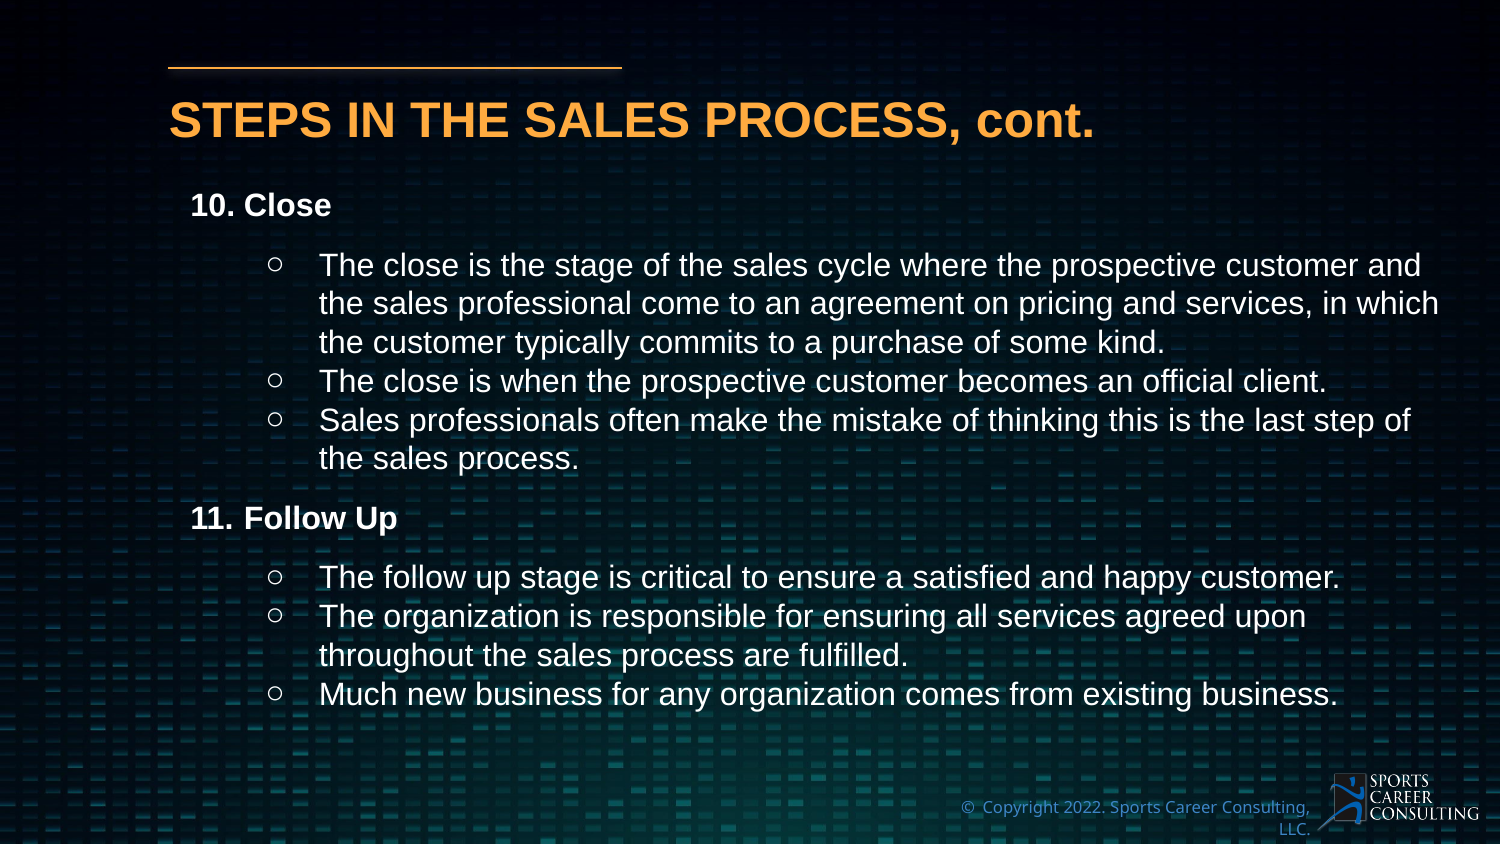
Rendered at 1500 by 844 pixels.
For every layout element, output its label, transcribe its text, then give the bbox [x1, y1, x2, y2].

text_box © Copyright 2022. Sports Career Consulting, LLC. [914, 769, 1326, 844]
title STEPS IN THE SALES PROCESS, cont. [153, 72, 1469, 169]
picture [0, 0, 1500, 844]
list Close The close is the stage of the sales cycle where the prospective customer and the sales professional come to an agreement on pricing and services, in which the customer typically commits to a purchase of some kind. The close is when the prospective customer becomes an official client. Sales professionals often make the mistake of thinking this is the last step of the sales process. Follow Up The follow up stage is critical to ensure a satisfied and happy customer. The organization is responsible for ensuring all services agreed upon throughout the sales process are fulfilled. Much new business for any organization comes from existing business. [153, 169, 1469, 753]
